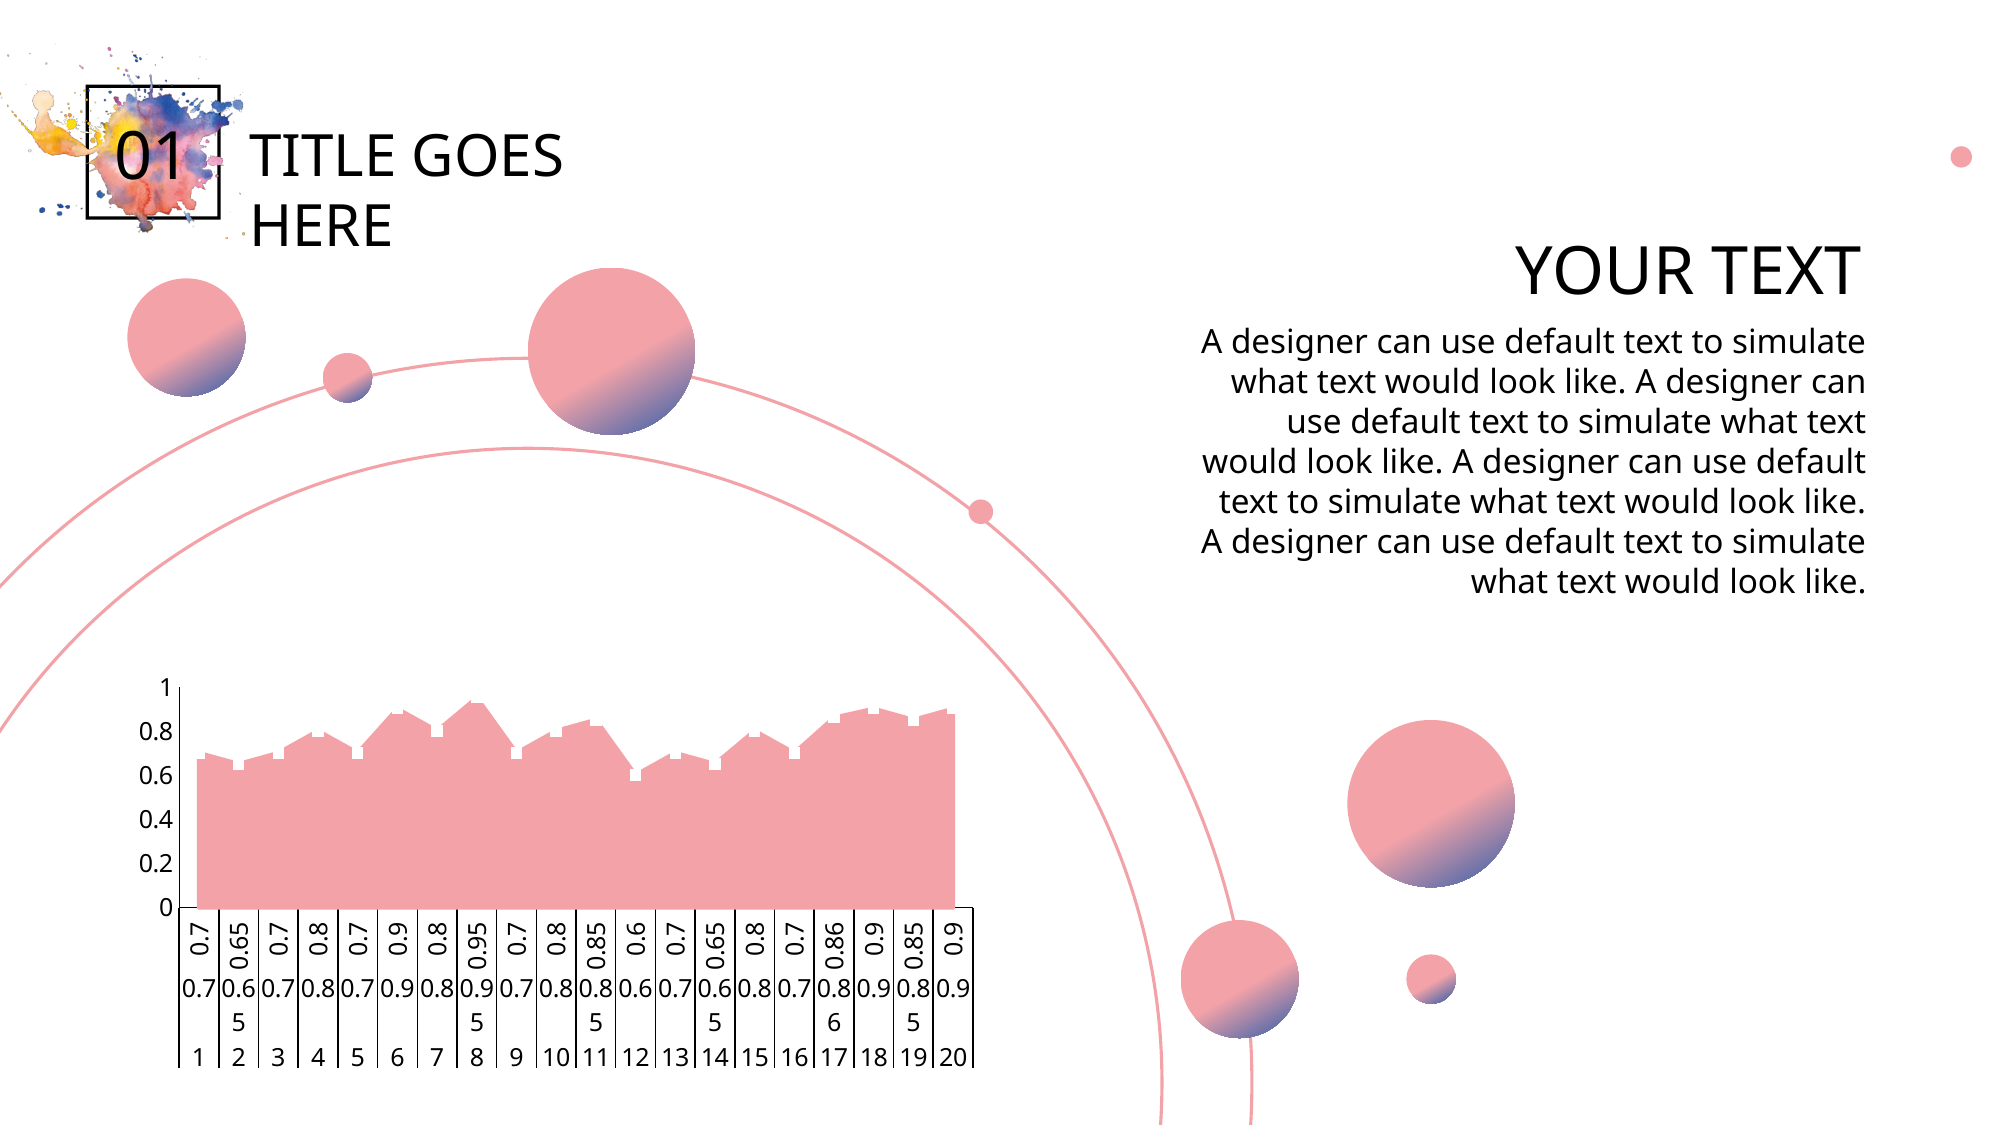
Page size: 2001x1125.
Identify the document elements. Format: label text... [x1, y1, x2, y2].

text_box [322, 353, 373, 403]
text_box [1950, 146, 1972, 168]
text_box [1406, 954, 1456, 1004]
text_box [127, 278, 246, 397]
text_box YOUR TEXT [1277, 220, 1877, 315]
text_box [1180, 920, 1299, 1039]
text_box [527, 267, 695, 435]
text_box [0, 358, 1252, 1125]
chart [121, 661, 991, 1083]
text_box A designer can use default text to simulate what text would look like. A designer can use default text to simulate what text would look like. A designer can use default text to simulate what text would look like. A designer can use default text to simulate what text would look like. [1181, 313, 1882, 727]
text_box [968, 499, 994, 525]
text_box [1347, 727, 1515, 888]
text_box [0, 42, 680, 240]
